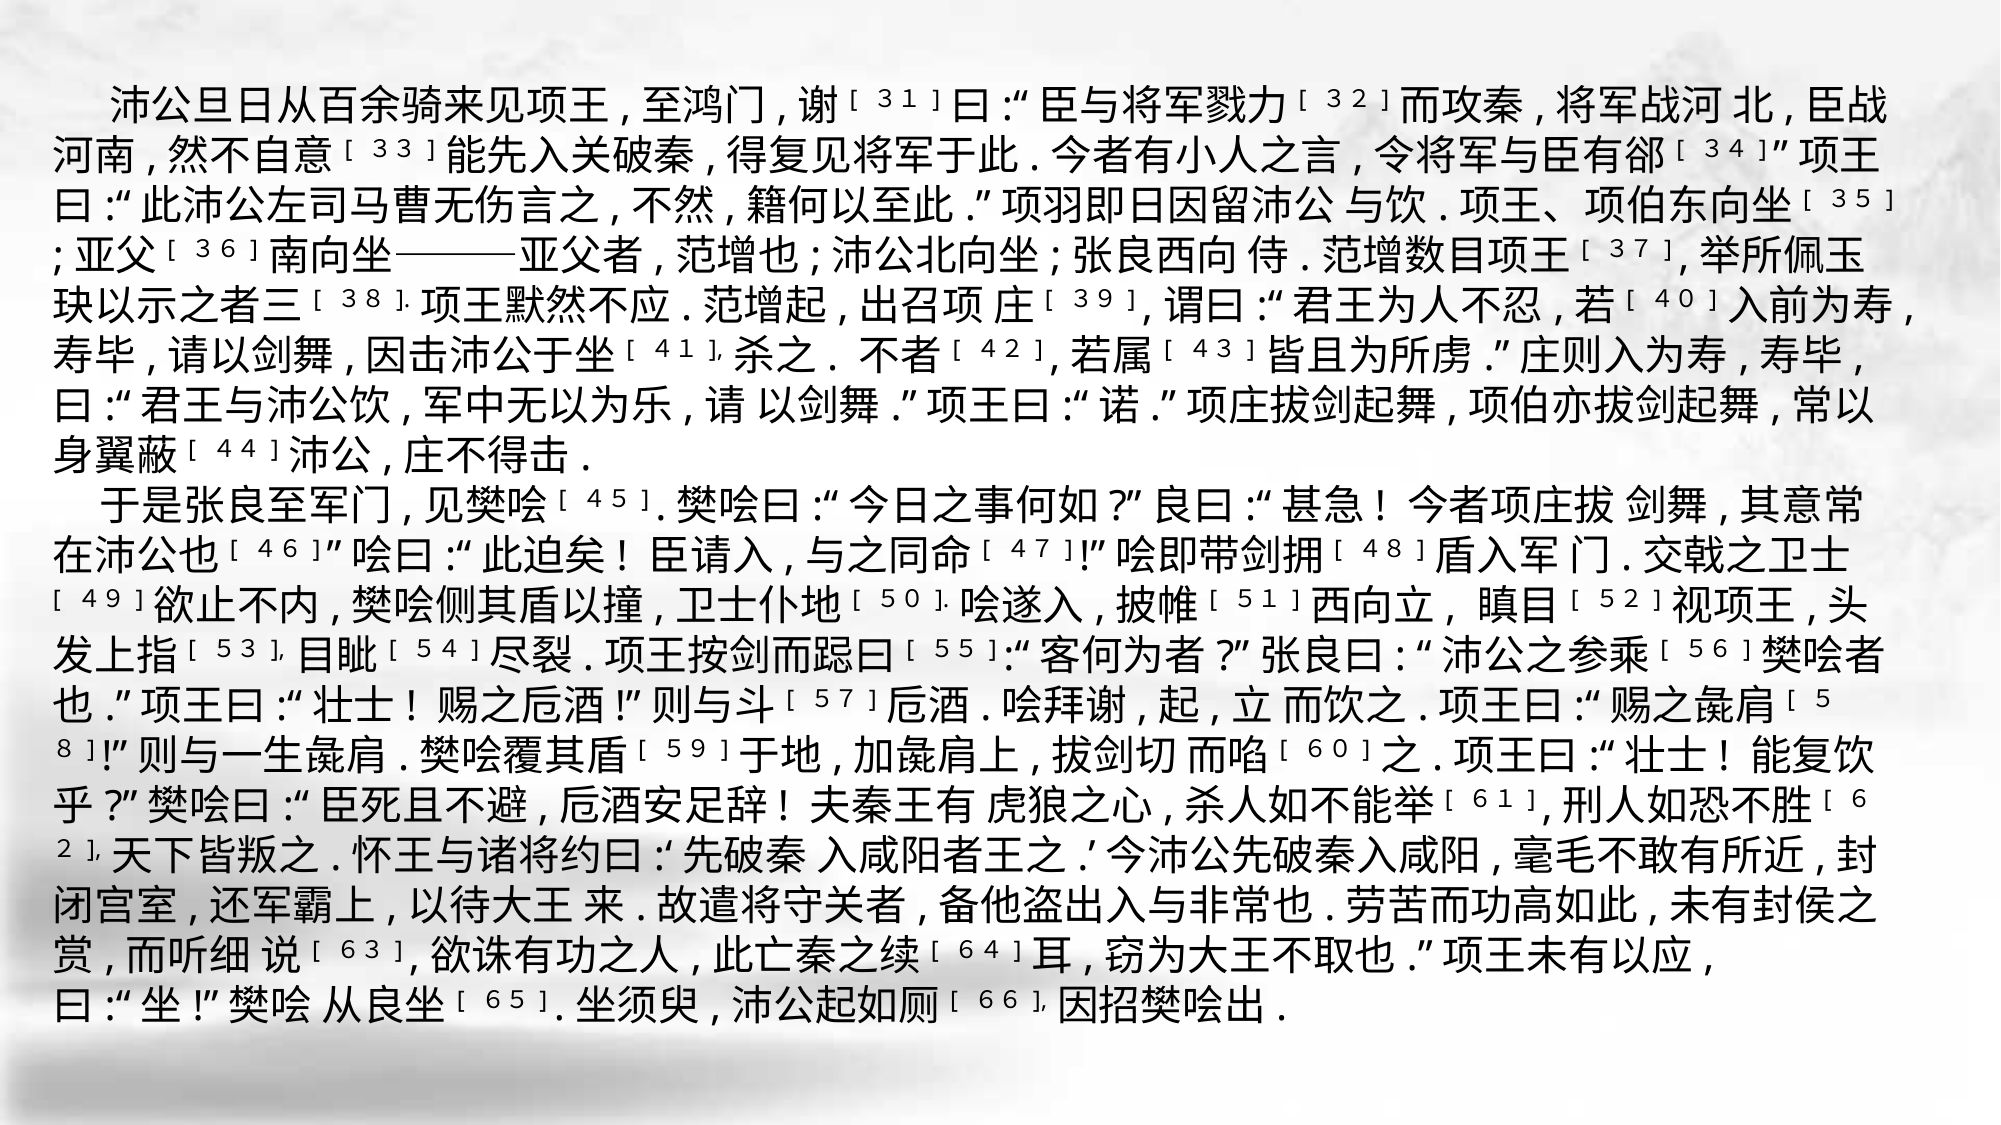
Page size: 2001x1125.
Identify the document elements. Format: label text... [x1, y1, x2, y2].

text_box 沛公旦日从百余骑来见项王,至鸿门,谢[ ３１]曰:“臣与将军戮力[ ３２]而攻秦,将军战河 北,臣战河南,然不自意[ ３３]能先入关破秦,得复见将军于此.今者有小人之言,令将军与臣有郤[ ３４] ”项王曰:“此沛公左司马曹无伤言之,不然,籍何以至此.”项羽即日因留沛公 与饮.项王、项伯东向坐[ ３５] ;亚父[ ３６]南向坐———亚父者,范增也;沛公北向坐;张良西向 侍.范增数目项王[ ３７] ,举所佩玉玦以示之者三[ ３８].项王默然不应.范增起,出召项 庄[ ３９] ,谓曰:“君王为人不忍,若[ ４０]入前为寿,寿毕,请以剑舞,因击沛公于坐[ ４１],杀之. 不者[ ４２] ,若属[ ４３]皆且为所虏.”庄则入为寿,寿毕,曰:“君王与沛公饮,军中无以为乐,请 以剑舞.”项王曰:“诺.”项庄拔剑起舞,项伯亦拔剑起舞,常以身翼蔽[ ４４]沛公,庄不得击. 于是张良至军门,见樊哙[ ４５] .樊哙曰:“今日之事何如?”良曰:“甚急! 今者项庄拔 剑舞,其意常在沛公也[ ４６] ”哙曰:“此迫矣! 臣请入,与之同命[ ４７] !”哙即带剑拥[ ４８]盾入军 门.交戟之卫士[ ４９]欲止不内,樊哙侧其盾以撞,卫士仆地[ ５０].哙遂入,披帷[ ５１]西向立, 瞋目[ ５２]视项王,头发上指[ ５３],目眦[ ５４]尽裂.项王按剑而跽曰[ ５５] :“客何为者?”张良曰: “沛公之参乘[ ５６]樊哙者也.”项王曰:“壮士! 赐之卮酒!”则与斗[ ５７]卮酒.哙拜谢,起,立 而饮之.项王曰:“赐之彘肩[ ５８] !”则与一生彘肩.樊哙覆其盾[ ５９]于地,加彘肩上,拔剑切 而啗[ ６０]之.项王曰:“壮士! 能复饮乎?”樊哙曰:“臣死且不避,卮酒安足辞! 夫秦王有 虎狼之心,杀人如不能举[ ６１] ,刑人如恐不胜[ ６２],天下皆叛之.怀王与诸将约曰:‘先破秦 入咸阳者王之.’今沛公先破秦入咸阳,毫毛不敢有所近,封闭宫室,还军霸上,以待大王 来.故遣将守关者,备他盗出入与非常也.劳苦而功高如此,未有封侯之赏,而听细 说[ ６３] ,欲诛有功之人,此亡秦之续[ ６４]耳,窃为大王不取也.”项王未有以应,曰:“坐!”樊哙 从良坐[ ６５] .坐须臾,沛公起如厕[ ６６],因招樊哙出. [38, 71, 1915, 1037]
picture [0, 0, 2001, 1125]
